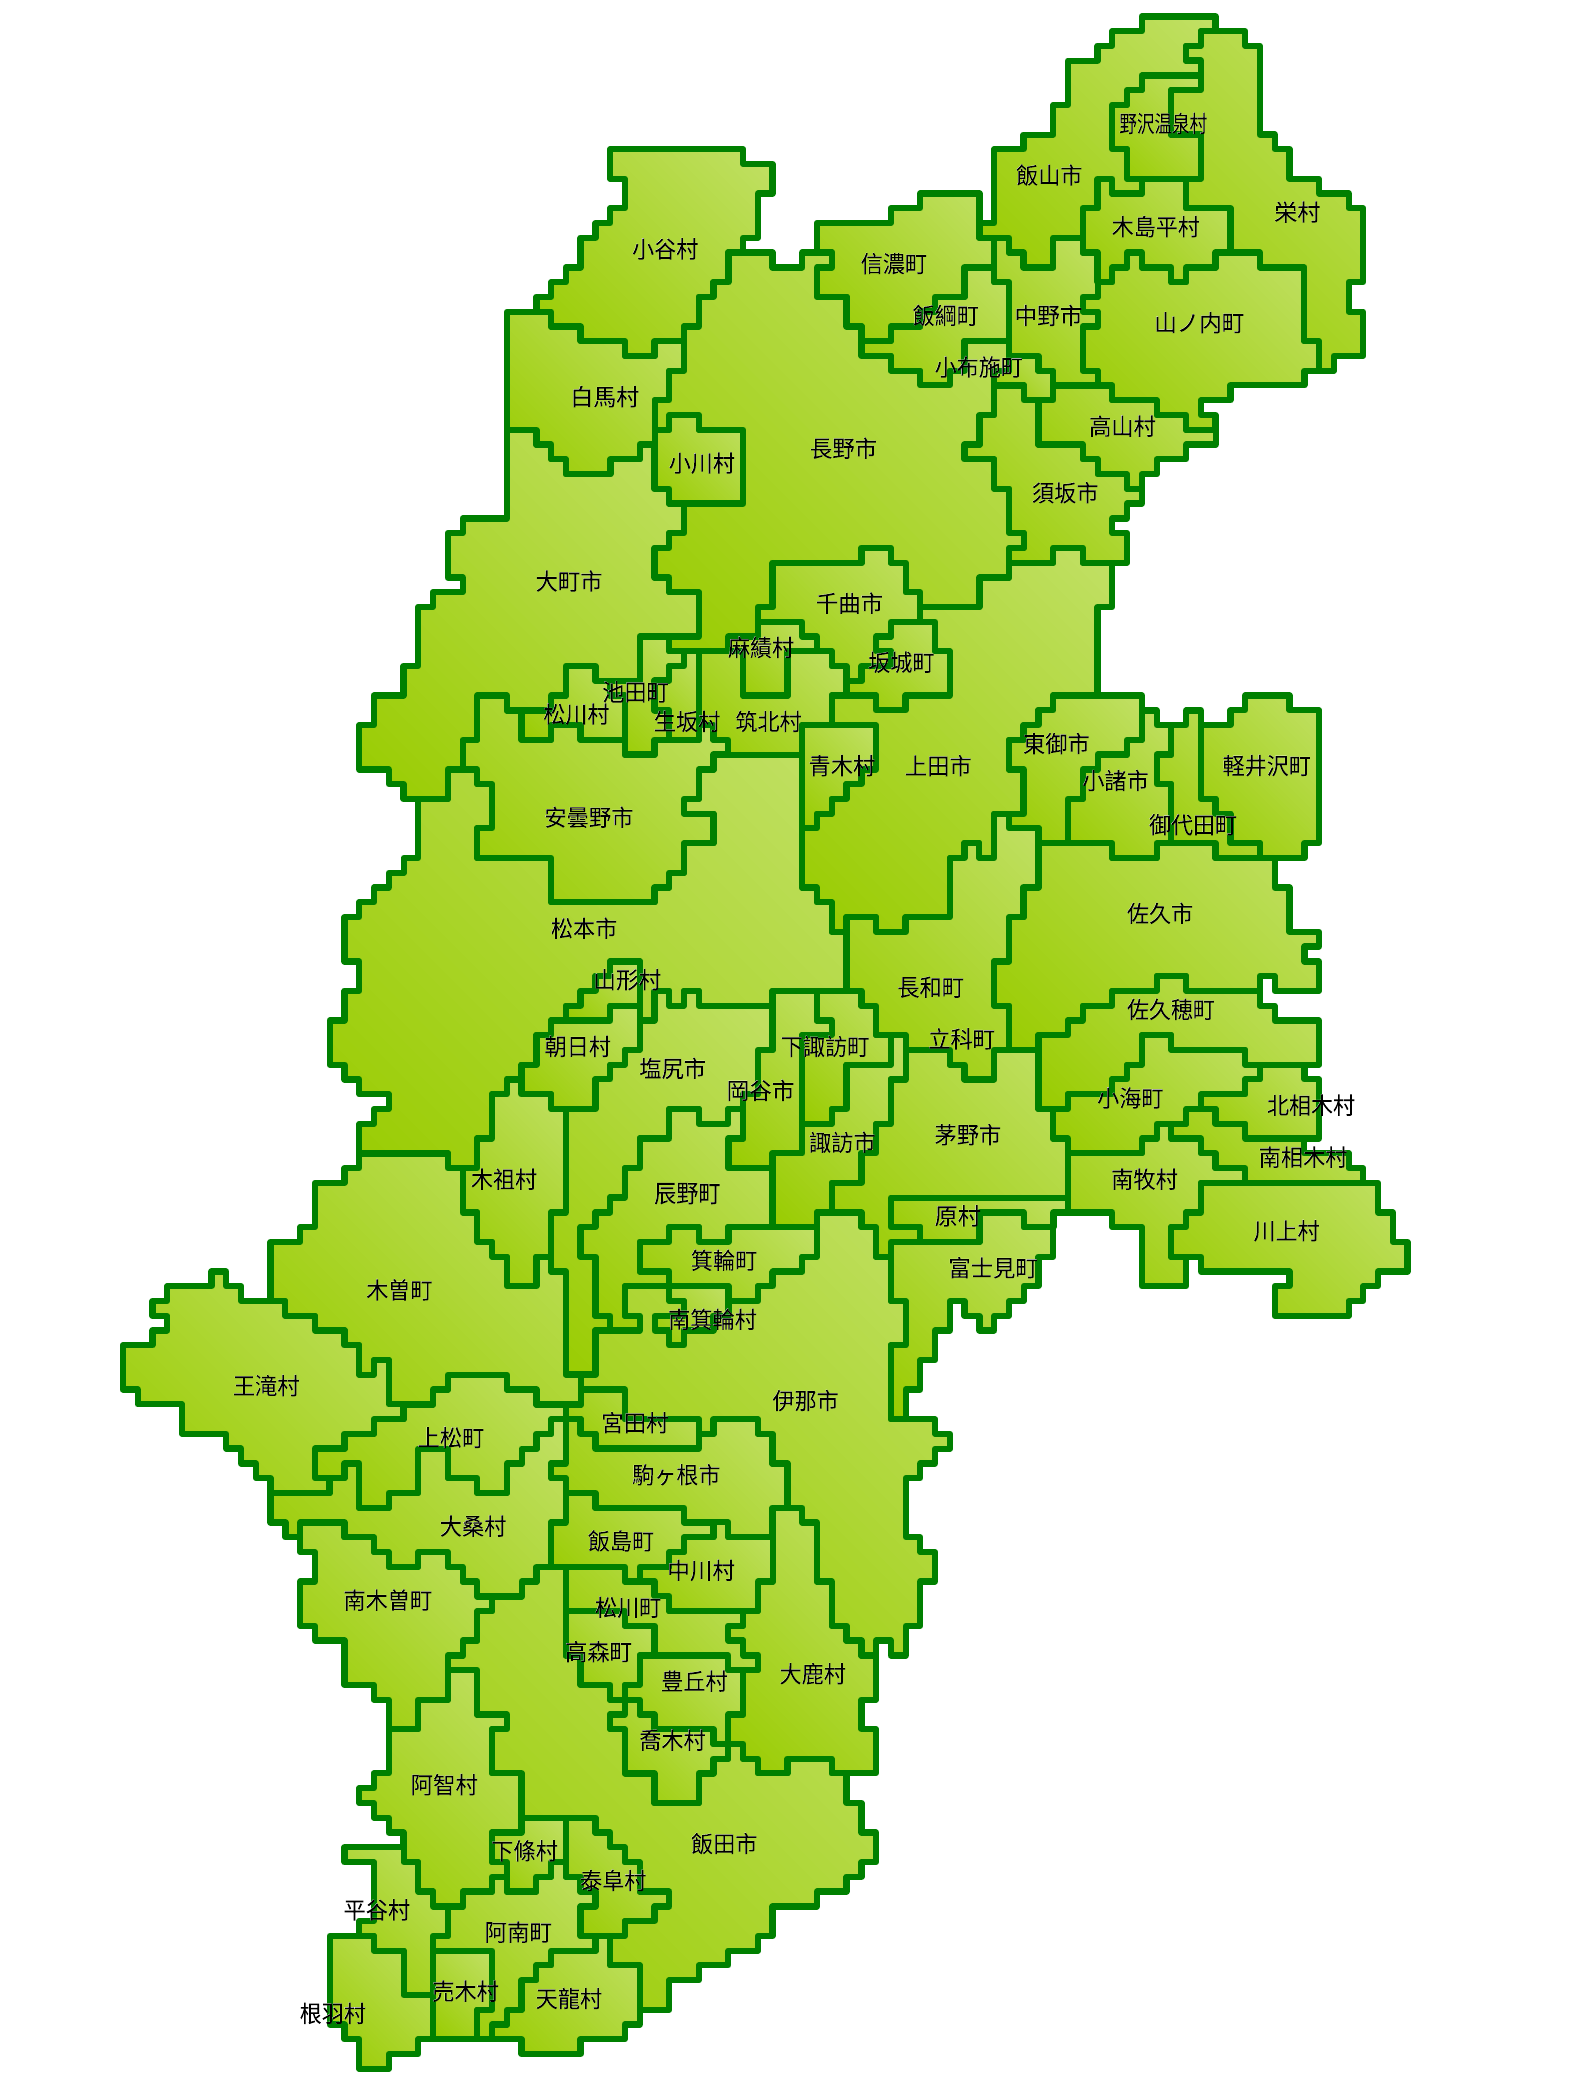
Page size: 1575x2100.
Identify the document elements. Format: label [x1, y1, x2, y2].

text_box [344, 1588, 432, 1612]
text_box [440, 1514, 506, 1538]
text_box [668, 451, 735, 475]
text_box [550, 916, 617, 940]
text_box [1259, 1145, 1348, 1169]
text_box [1148, 813, 1237, 836]
text_box [1126, 902, 1193, 925]
text_box [934, 1204, 981, 1227]
text_box [366, 1278, 432, 1301]
text_box [1111, 215, 1200, 238]
text_box [810, 436, 877, 460]
text_box [299, 2001, 366, 2025]
text_box [491, 1839, 558, 1862]
text_box [1082, 769, 1149, 792]
text_box [632, 1463, 720, 1486]
text_box [691, 1832, 757, 1855]
text_box [595, 1596, 661, 1619]
text_box [654, 1182, 720, 1205]
text_box [772, 1389, 838, 1412]
text_box [809, 1130, 875, 1154]
text_box [418, 1426, 484, 1449]
text_box [934, 1123, 1001, 1146]
text_box [122, 16, 1408, 2069]
text_box [545, 805, 633, 829]
text_box [587, 1529, 654, 1552]
text_box [868, 650, 934, 674]
text_box [779, 1662, 846, 1685]
text_box [781, 1035, 869, 1058]
text_box [1032, 481, 1098, 504]
text_box [565, 1640, 632, 1663]
text_box [654, 710, 720, 733]
text_box [639, 1728, 706, 1752]
text_box [1156, 311, 1244, 334]
text_box [536, 1987, 602, 2010]
text_box [1222, 754, 1311, 777]
text_box [432, 1979, 499, 2003]
text_box [536, 569, 602, 593]
text_box [860, 252, 927, 275]
text_box [1253, 1219, 1320, 1242]
text_box [544, 1035, 611, 1058]
text_box [1119, 112, 1207, 135]
text_box [668, 1559, 735, 1582]
text_box [669, 1307, 757, 1331]
text_box [1111, 1167, 1178, 1191]
text_box [735, 710, 802, 733]
text_box [912, 304, 979, 327]
text_box [1016, 304, 1082, 327]
text_box [1126, 998, 1215, 1021]
text_box [1089, 414, 1156, 438]
text_box [905, 754, 971, 777]
text_box [639, 1056, 706, 1080]
text_box [1267, 1093, 1355, 1117]
text_box [602, 680, 669, 703]
text_box [1274, 200, 1321, 224]
text_box [485, 1920, 552, 1944]
text_box [949, 1256, 1038, 1279]
text_box [233, 1374, 300, 1397]
text_box [691, 1248, 757, 1272]
text_box [1097, 1086, 1163, 1109]
text_box [928, 1027, 995, 1050]
text_box [816, 591, 883, 615]
text_box [1023, 732, 1089, 755]
text_box [728, 636, 794, 659]
text_box [580, 1869, 646, 1892]
text_box [897, 975, 964, 999]
text_box [661, 1669, 728, 1693]
text_box [595, 968, 661, 991]
text_box [344, 1898, 410, 1921]
text_box [934, 355, 1023, 378]
text_box [632, 237, 698, 260]
text_box [411, 1773, 478, 1796]
text_box [543, 702, 610, 726]
text_box [471, 1167, 537, 1191]
text_box [1016, 163, 1082, 187]
text_box [809, 754, 875, 777]
text_box [728, 1079, 794, 1102]
text_box [573, 385, 639, 408]
text_box [602, 1411, 669, 1434]
